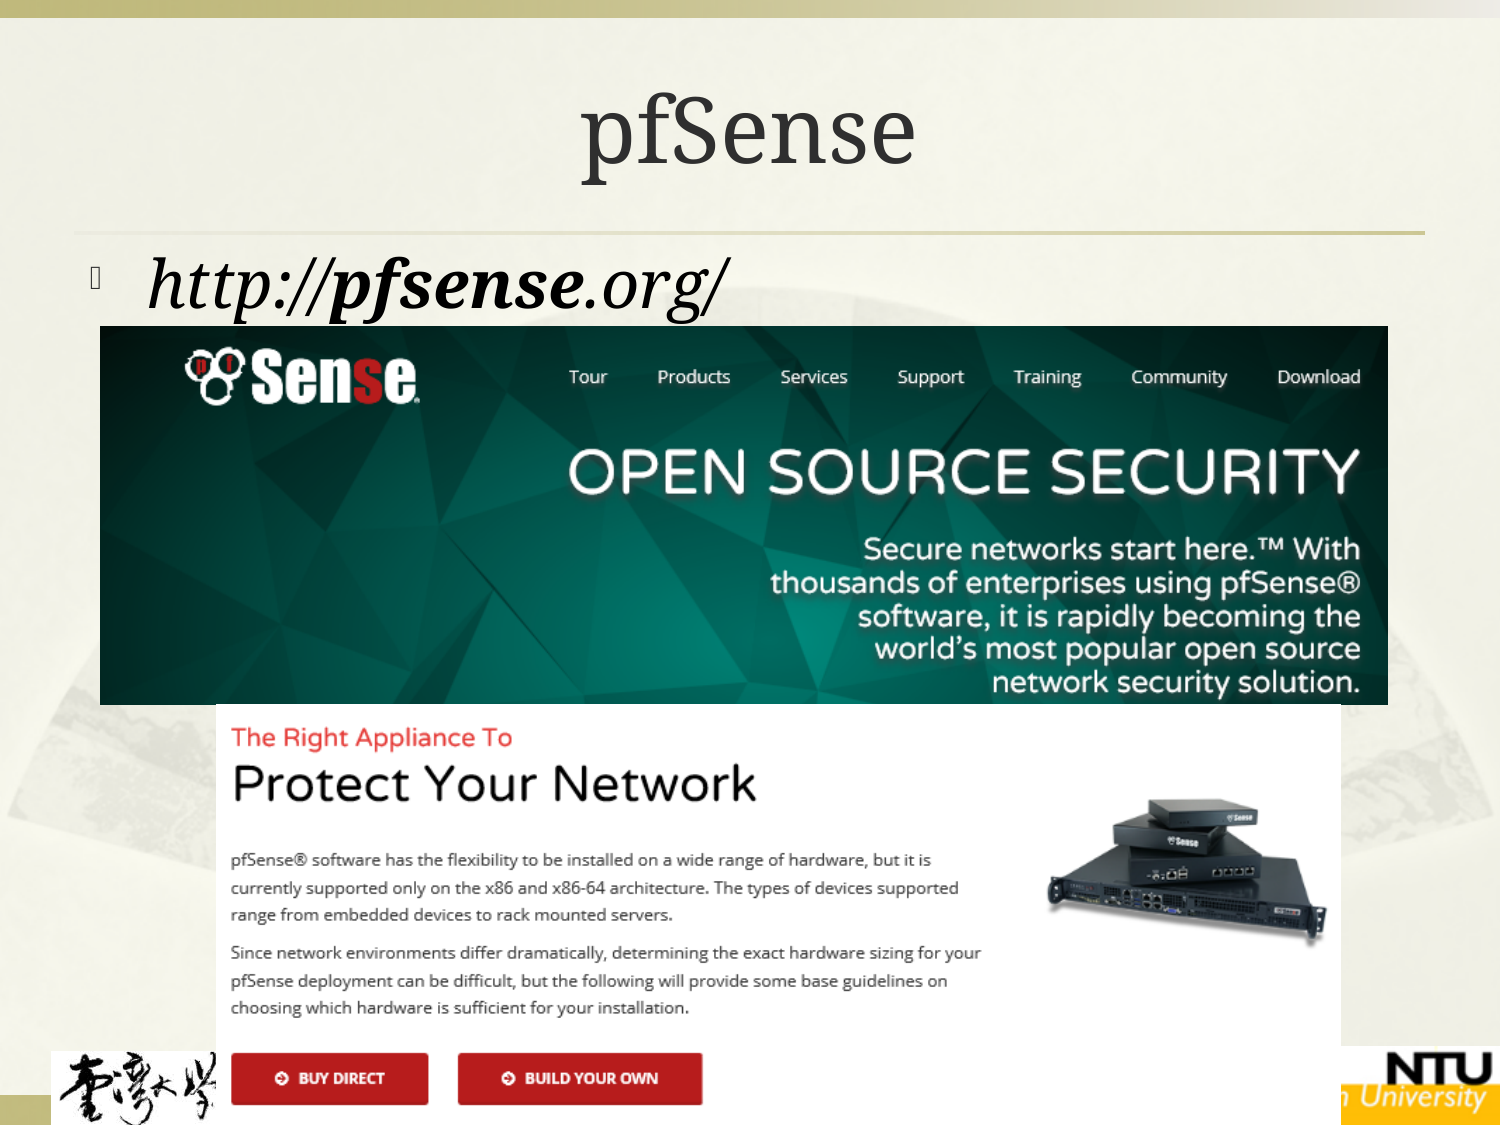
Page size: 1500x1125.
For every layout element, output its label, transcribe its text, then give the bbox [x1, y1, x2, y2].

list http://pfsense.org/ [75, 234, 1425, 1032]
picture [51, 325, 1500, 1125]
title pfSense [75, 45, 1425, 209]
